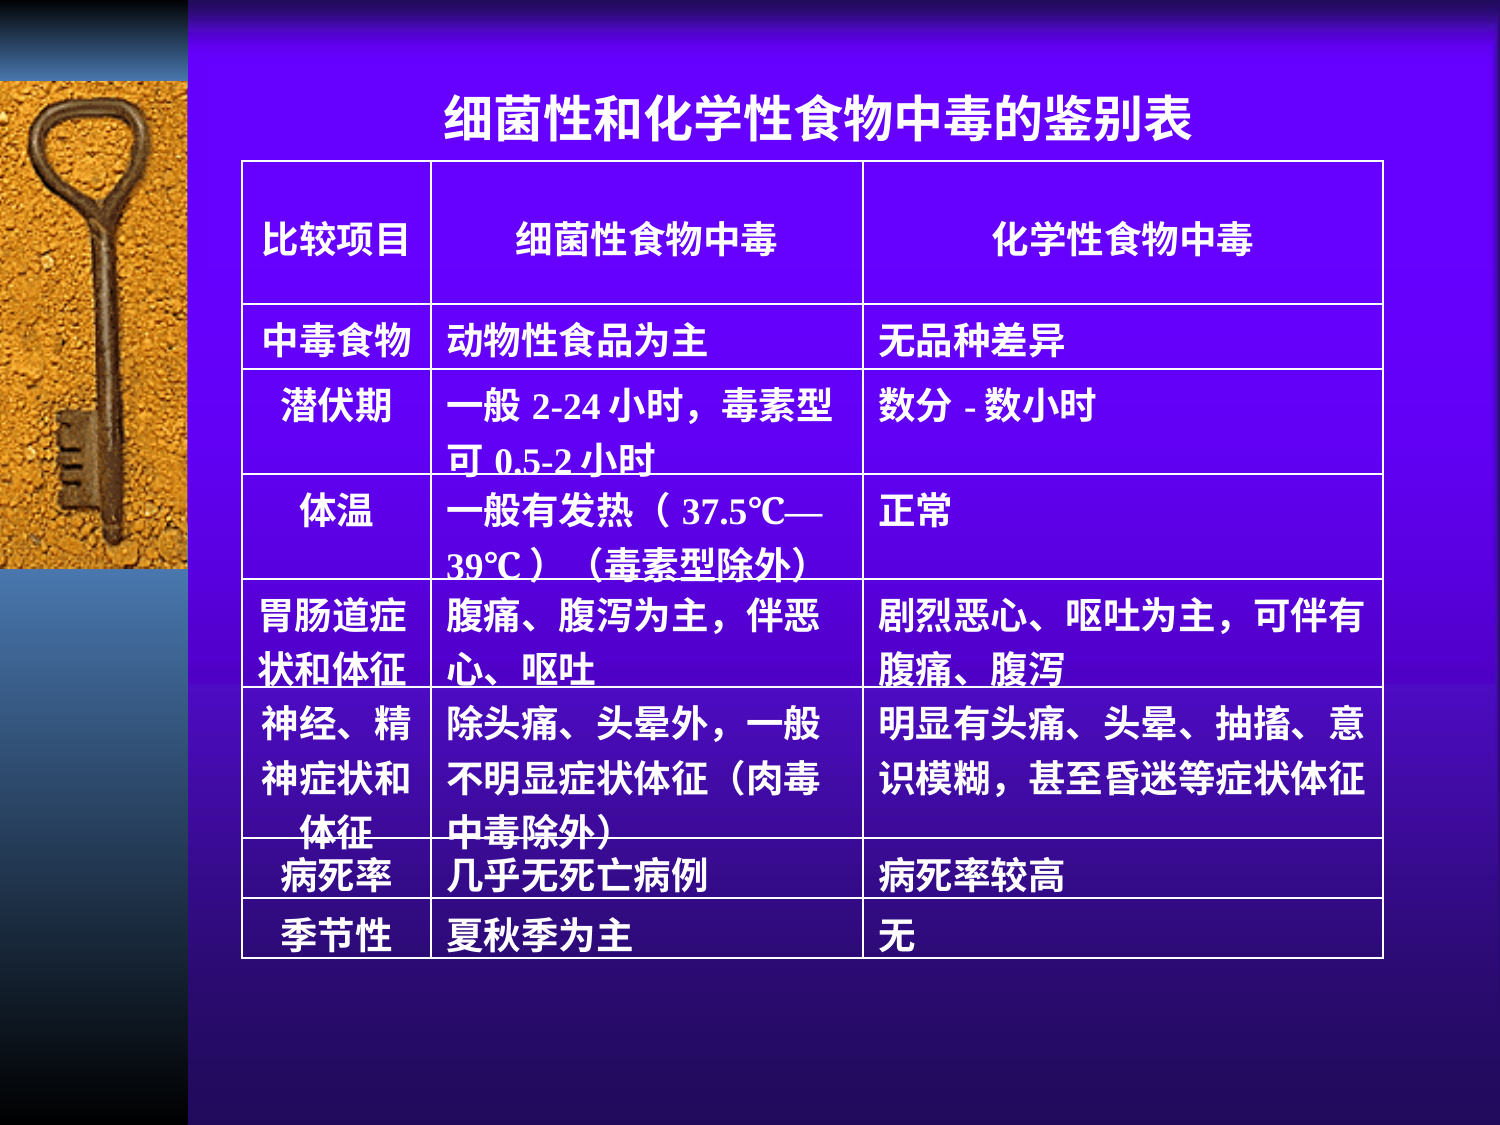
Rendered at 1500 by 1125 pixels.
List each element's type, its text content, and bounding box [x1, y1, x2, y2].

table_cell 无品种差异 [864, 305, 1382, 368]
table_cell 潜伏期 [243, 370, 430, 473]
table_cell 几乎无死亡病例 [432, 839, 862, 897]
table_cell 腹痛、腹泻为主，伴恶心、呕吐 [432, 580, 862, 686]
text_box 细菌性和化学性食物中毒的鉴别表 [395, 80, 1241, 155]
table_cell 病死率 [243, 839, 430, 897]
table_cell 动物性食品为主 [432, 305, 862, 368]
table_cell 季节性 [243, 899, 430, 957]
table_cell 无 [864, 899, 1382, 957]
table_cell 体温 [243, 475, 430, 578]
picture [0, 0, 1500, 1125]
table_cell 病死率较高 [864, 839, 1382, 897]
table_cell 一般2-24小时，毒素型可0.5-2小时 [432, 370, 862, 473]
table_cell 明显有头痛、头晕、抽搐、意识模糊，甚至昏迷等症状体征 [864, 688, 1382, 837]
table_cell 正常 [864, 475, 1382, 578]
table_cell 数分-数小时 [864, 370, 1382, 473]
table_cell 胃肠道症状和体征 [243, 580, 430, 686]
table_header 化学性食物中毒 [864, 162, 1382, 303]
table_cell 神经、精神症状和体征 [243, 688, 430, 837]
table_cell 中毒食物 [243, 305, 430, 368]
table_header 细菌性食物中毒 [432, 162, 862, 303]
table_cell 除头痛、头晕外，一般不明显症状体征（肉毒中毒除外） [432, 688, 862, 837]
table_cell 剧烈恶心、呕吐为主，可伴有腹痛、腹泻 [864, 580, 1382, 686]
table_cell 一般有发热（37.5℃—39℃）（毒素型除外） [432, 475, 862, 578]
table_cell 夏秋季为主 [432, 899, 862, 957]
table_header 比较项目 [243, 162, 430, 303]
